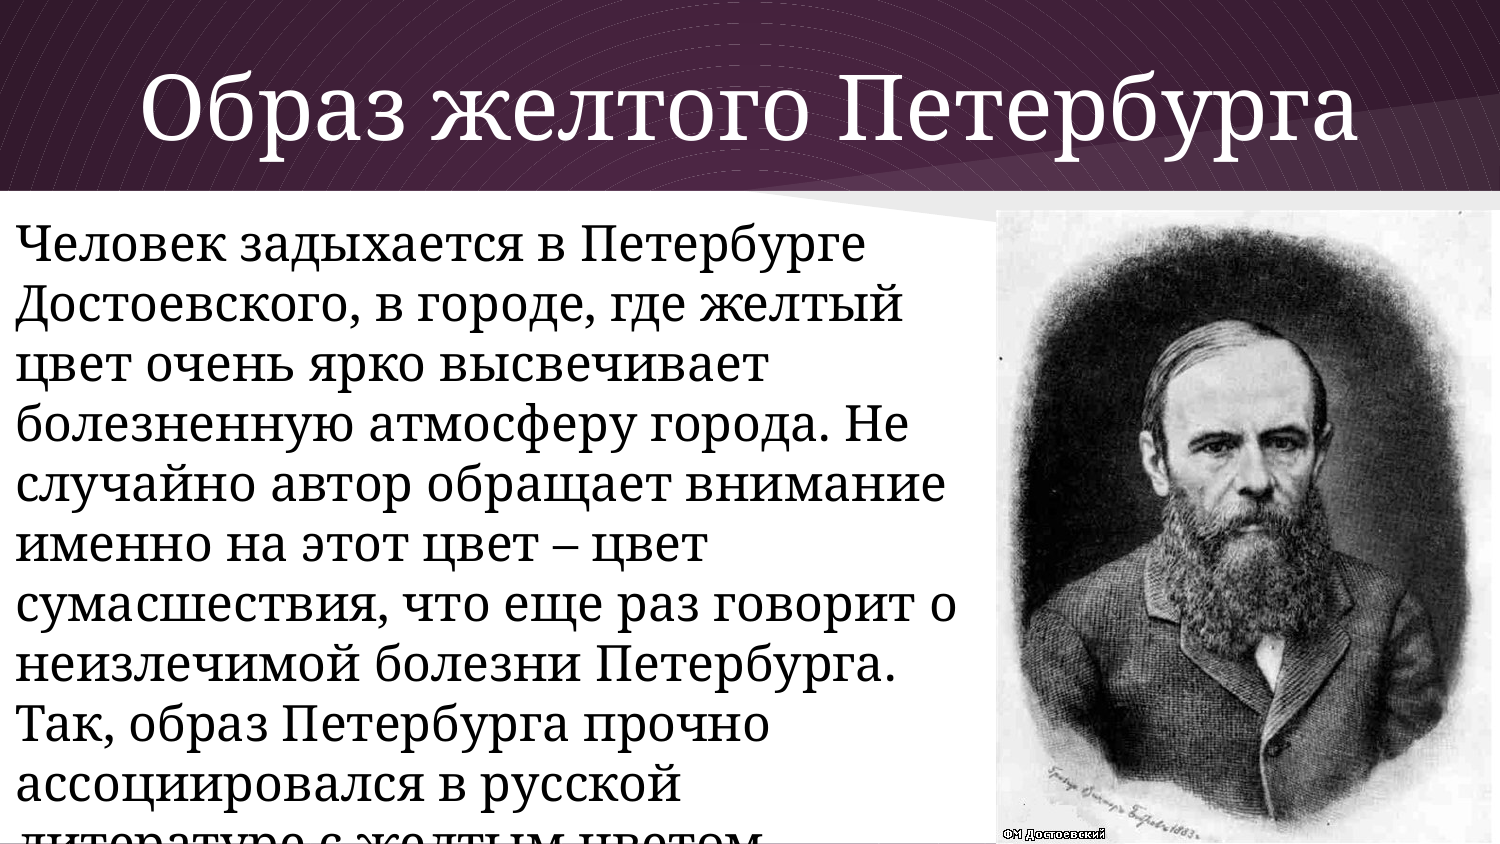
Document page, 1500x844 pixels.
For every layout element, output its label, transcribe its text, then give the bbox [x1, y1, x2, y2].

list Человек задыхается в Петербурге Достоевского, в городе, где желтый цвет очень ярко высвечивает болезненную атмосферу города. Не случайно автор обращает внимание именно на этот цвет – цвет сумасшествия, что еще раз говорит о неизлечимой болезни Петербурга. Так, образ Петербурга прочно ассоциировался в русской литературе с желтым цветом. [0, 196, 985, 844]
title Образ желтого Петербурга [75, 33, 1425, 175]
picture [995, 210, 1500, 844]
